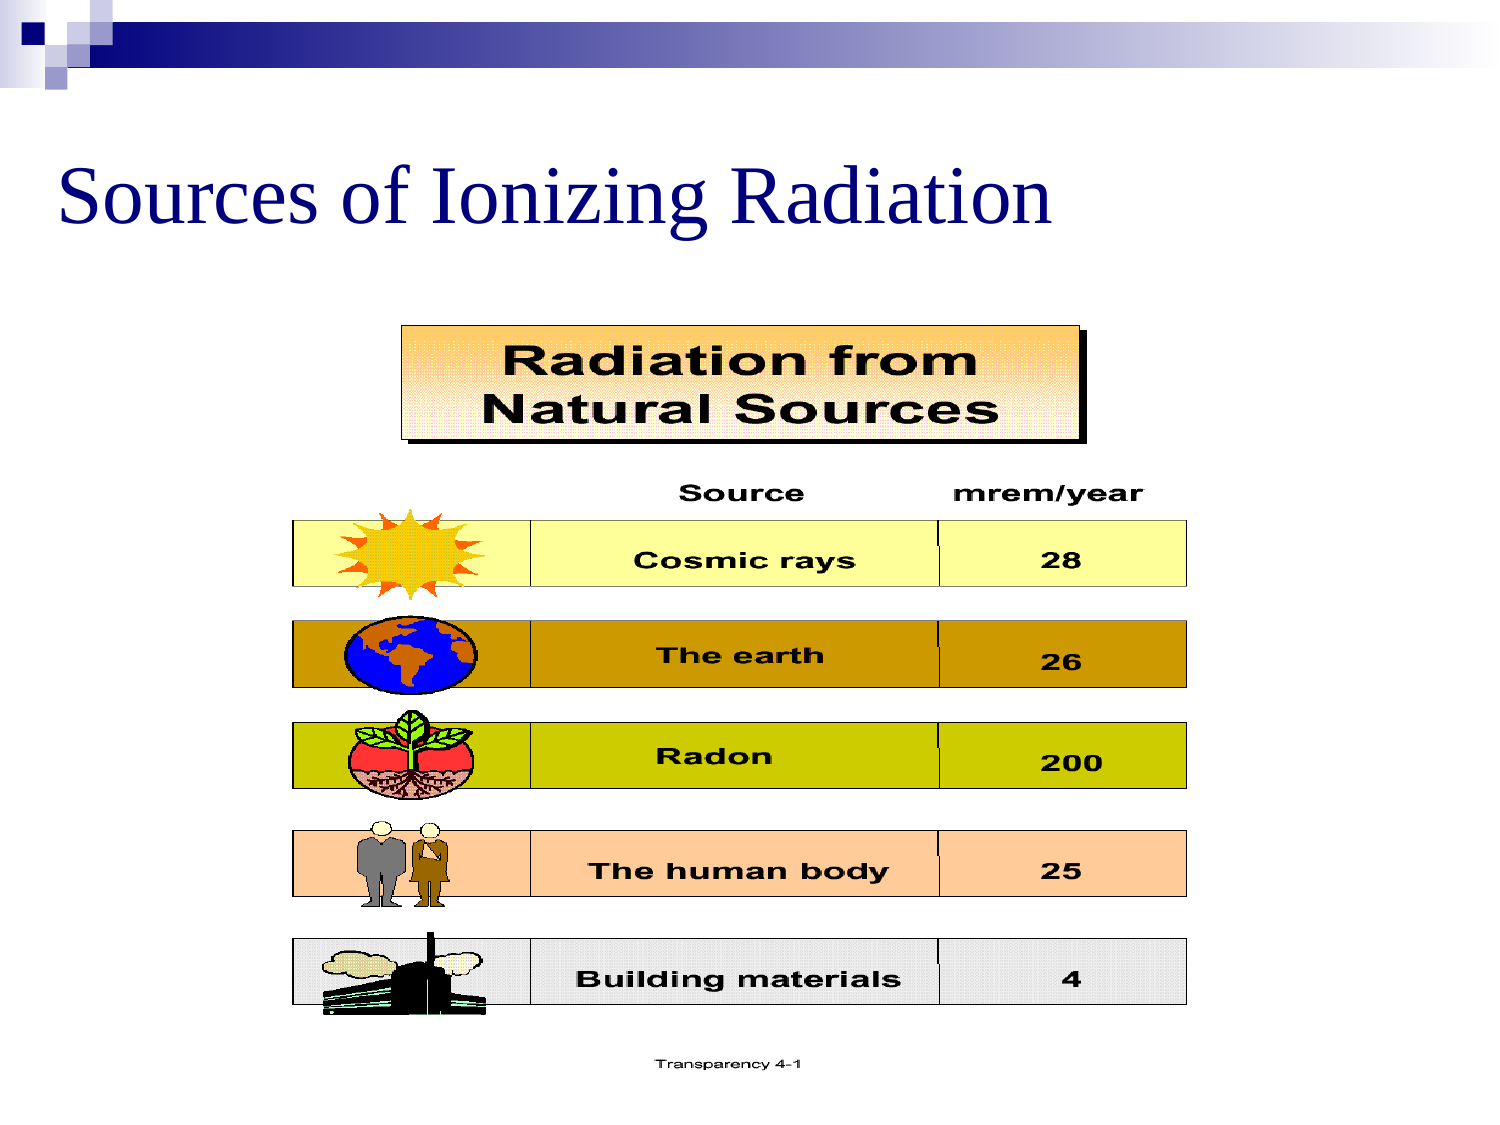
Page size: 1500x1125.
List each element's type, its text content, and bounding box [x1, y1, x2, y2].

title Sources of Ionizing Radiation [41, 77, 1392, 304]
picture [170, 243, 1306, 1125]
